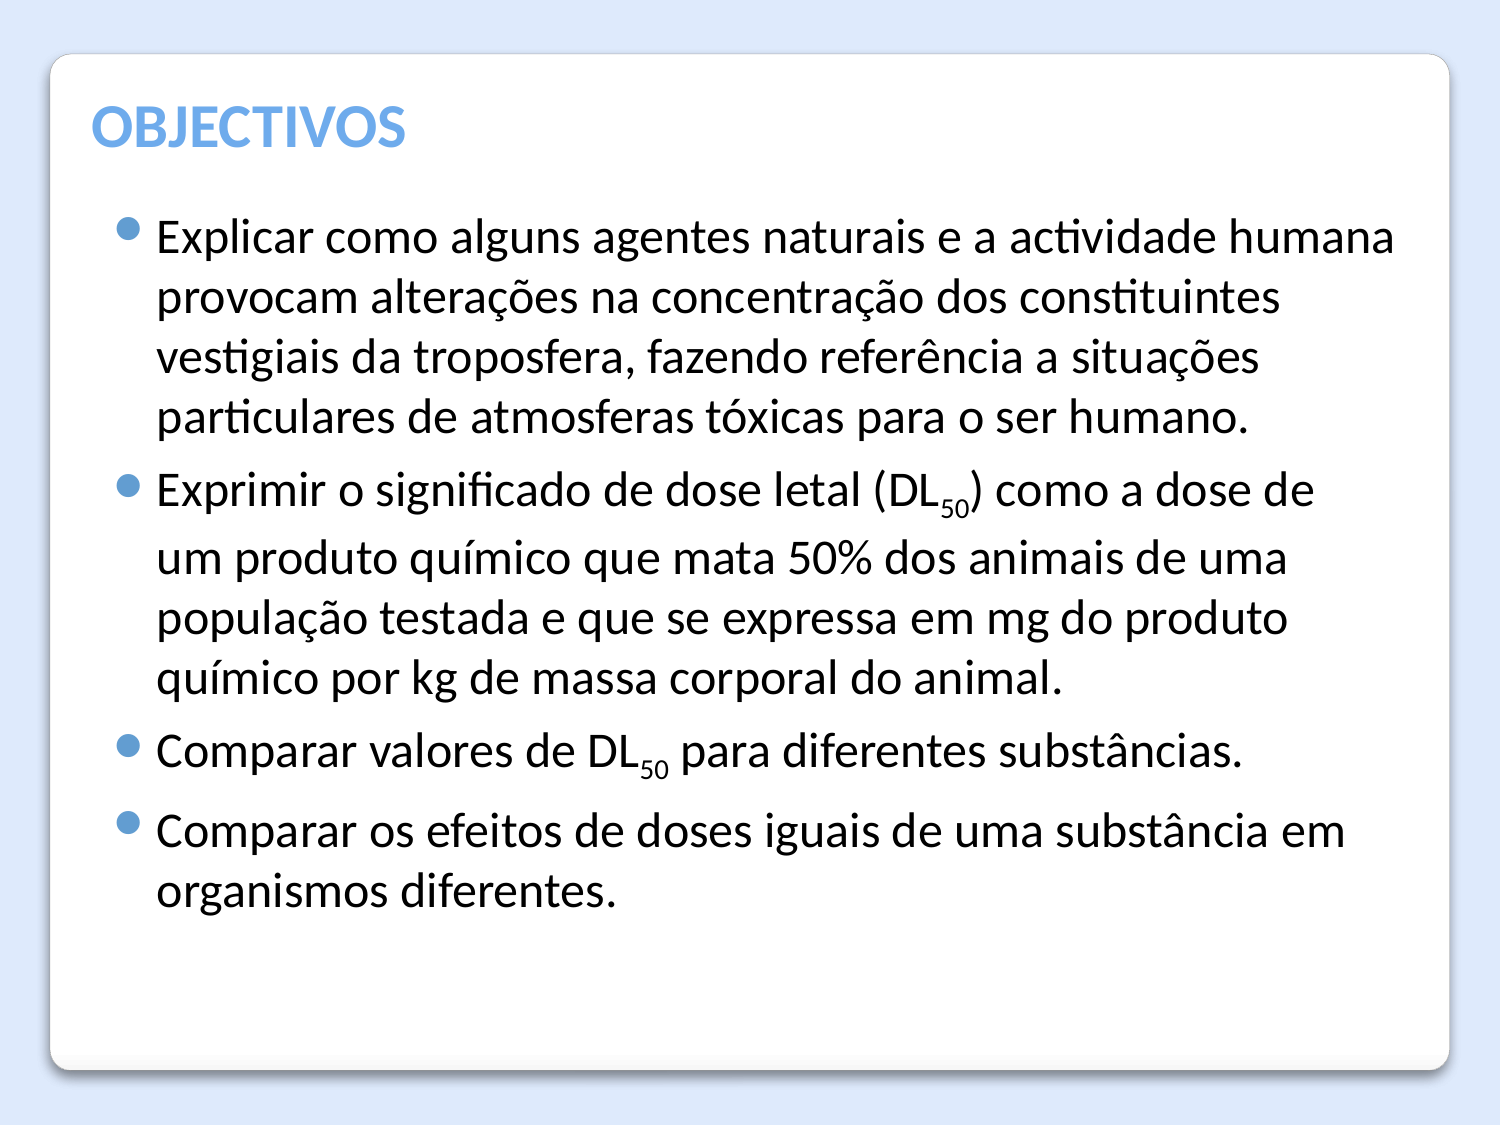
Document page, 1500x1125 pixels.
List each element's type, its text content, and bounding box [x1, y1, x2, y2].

text_box Explicar como alguns agentes naturais e a actividade humana provocam alterações na concentração dos constituintes vestigiais da troposfera, fazendo referência a situações particulares de atmosferas tóxicas para o ser humano. Exprimir o significado de dose letal (DL50) como a dose de um produto químico que mata 50% dos animais de uma população testada e que se expressa em mg do produto químico por kg de massa corporal do animal. Comparar valores de DL50 para diferentes substâncias. Comparar os efeitos de doses iguais de uma substância em organismos diferentes. [98, 196, 1424, 1017]
text_box Objectivos [76, 78, 1412, 173]
